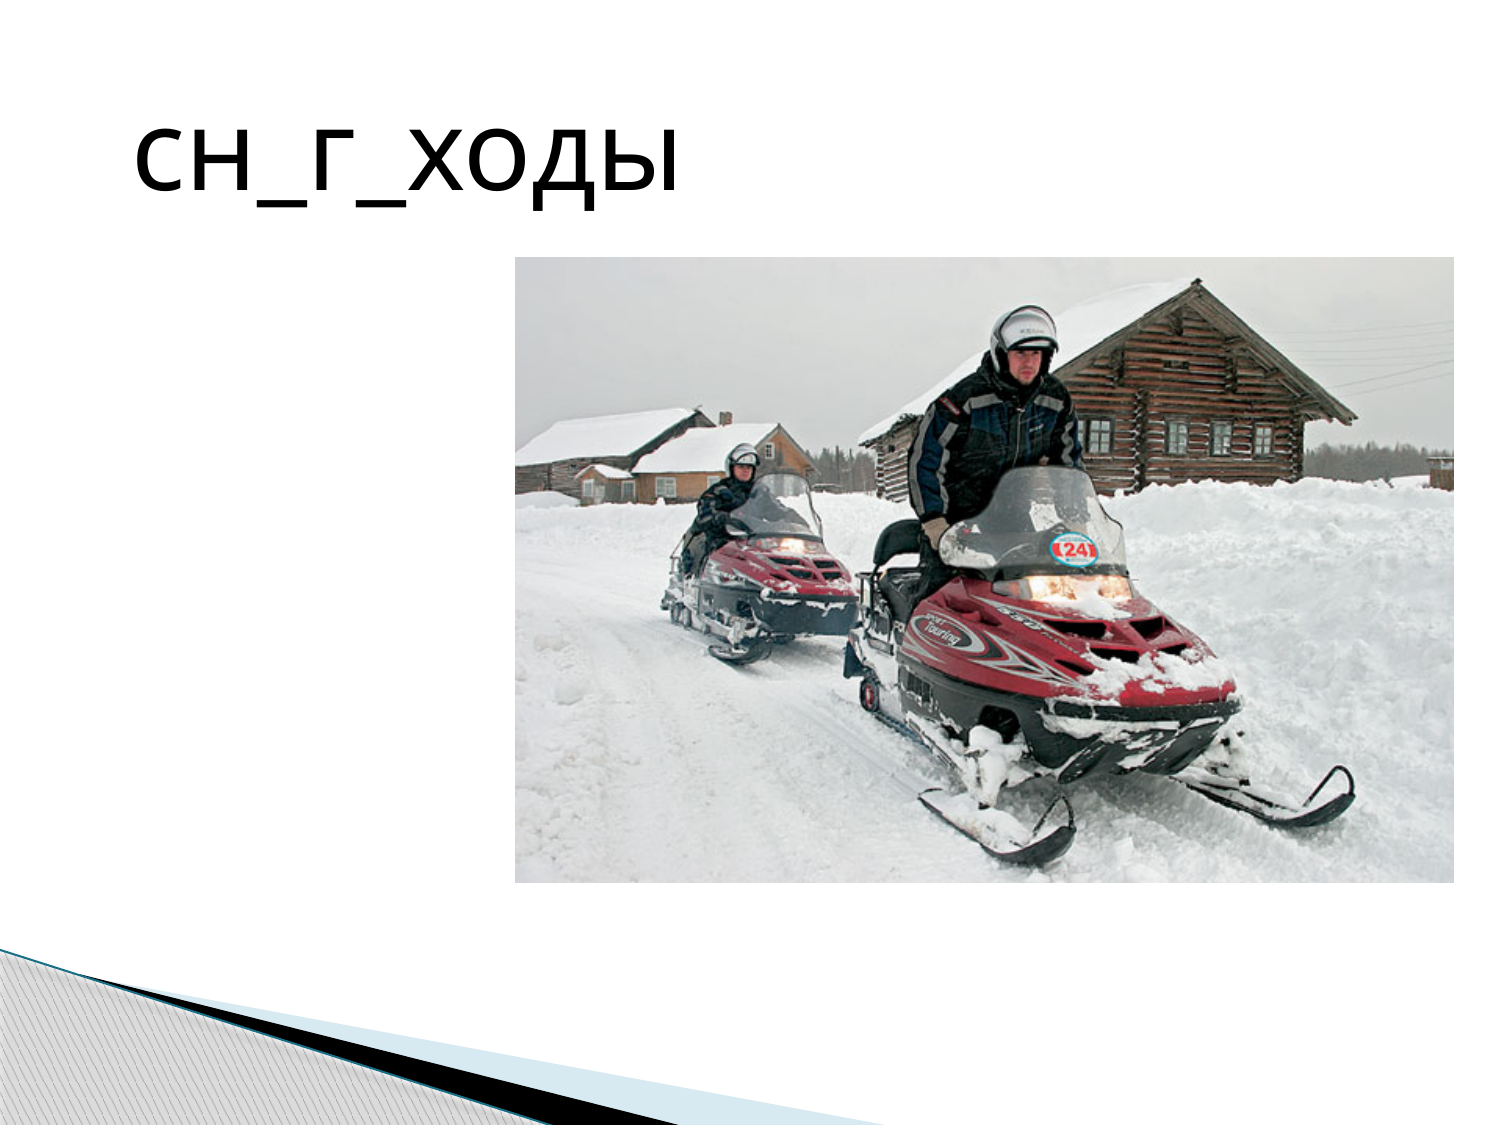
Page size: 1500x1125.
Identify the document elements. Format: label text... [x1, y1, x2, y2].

text_box сн_г_ходы [117, 70, 739, 220]
picture [515, 257, 1454, 884]
